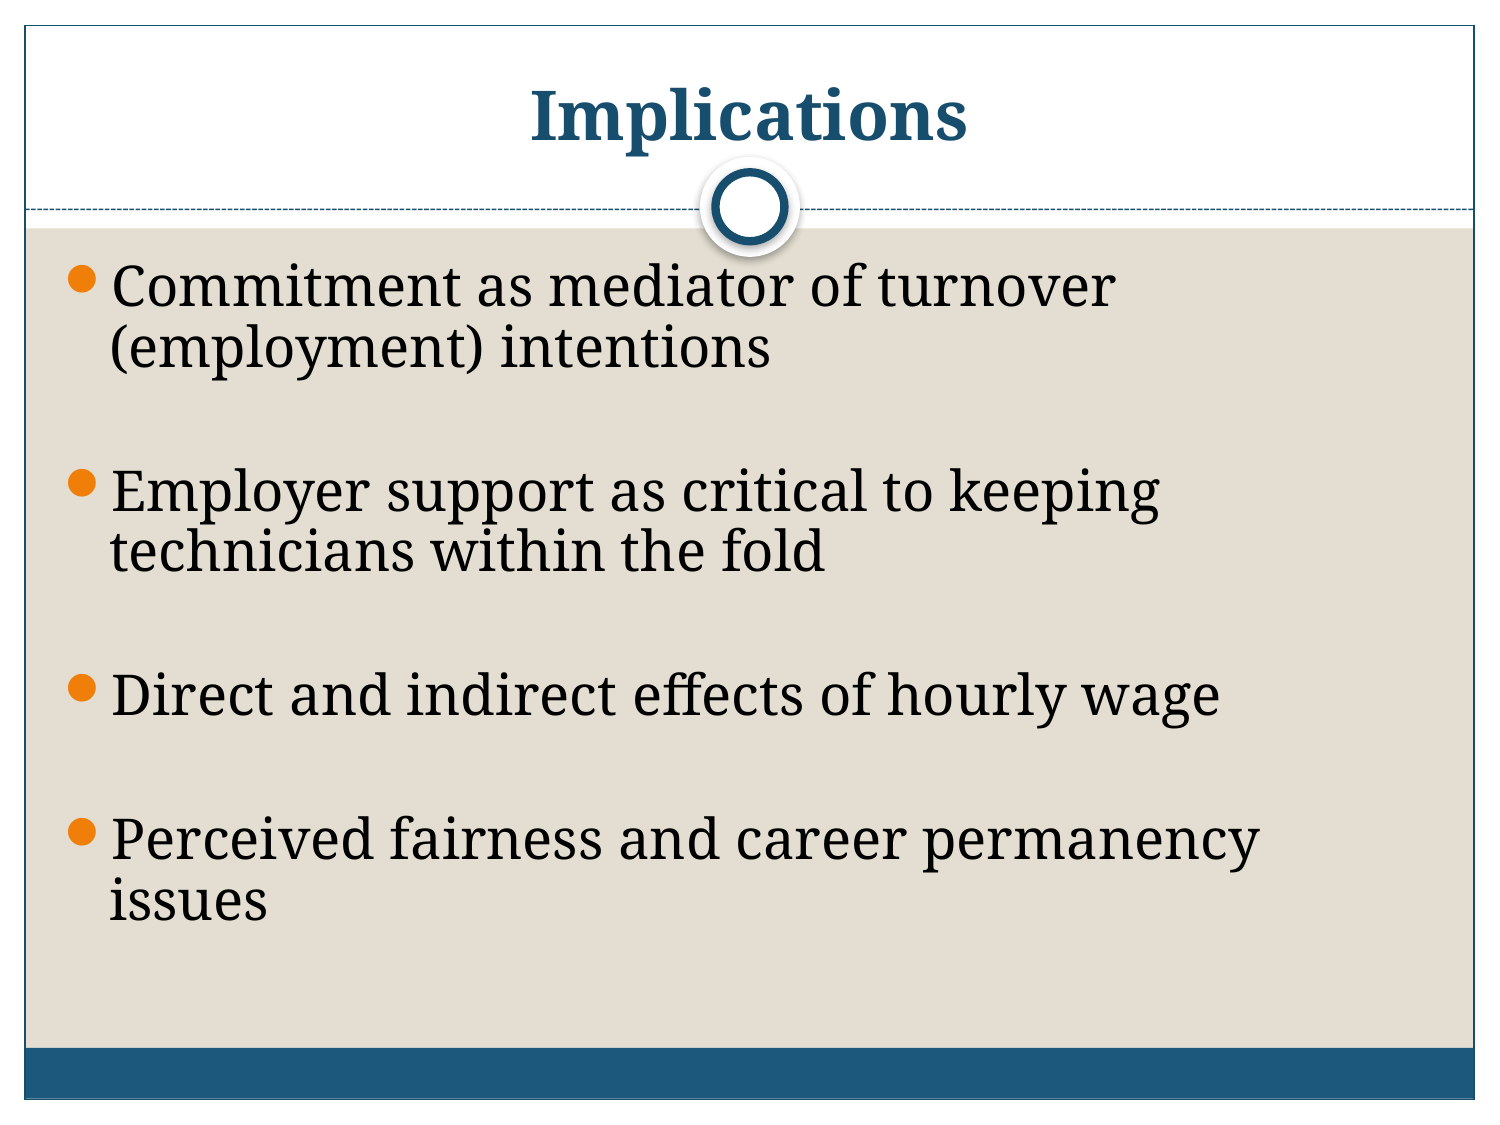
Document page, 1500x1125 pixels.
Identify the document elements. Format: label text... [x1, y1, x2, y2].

list Commitment as mediator of turnover (employment) intentions Employer support as critical to keeping technicians within the fold Direct and indirect effects of hourly wage Perceived fairness and career permanency issues [49, 250, 1445, 1001]
title Implications [49, 37, 1450, 162]
